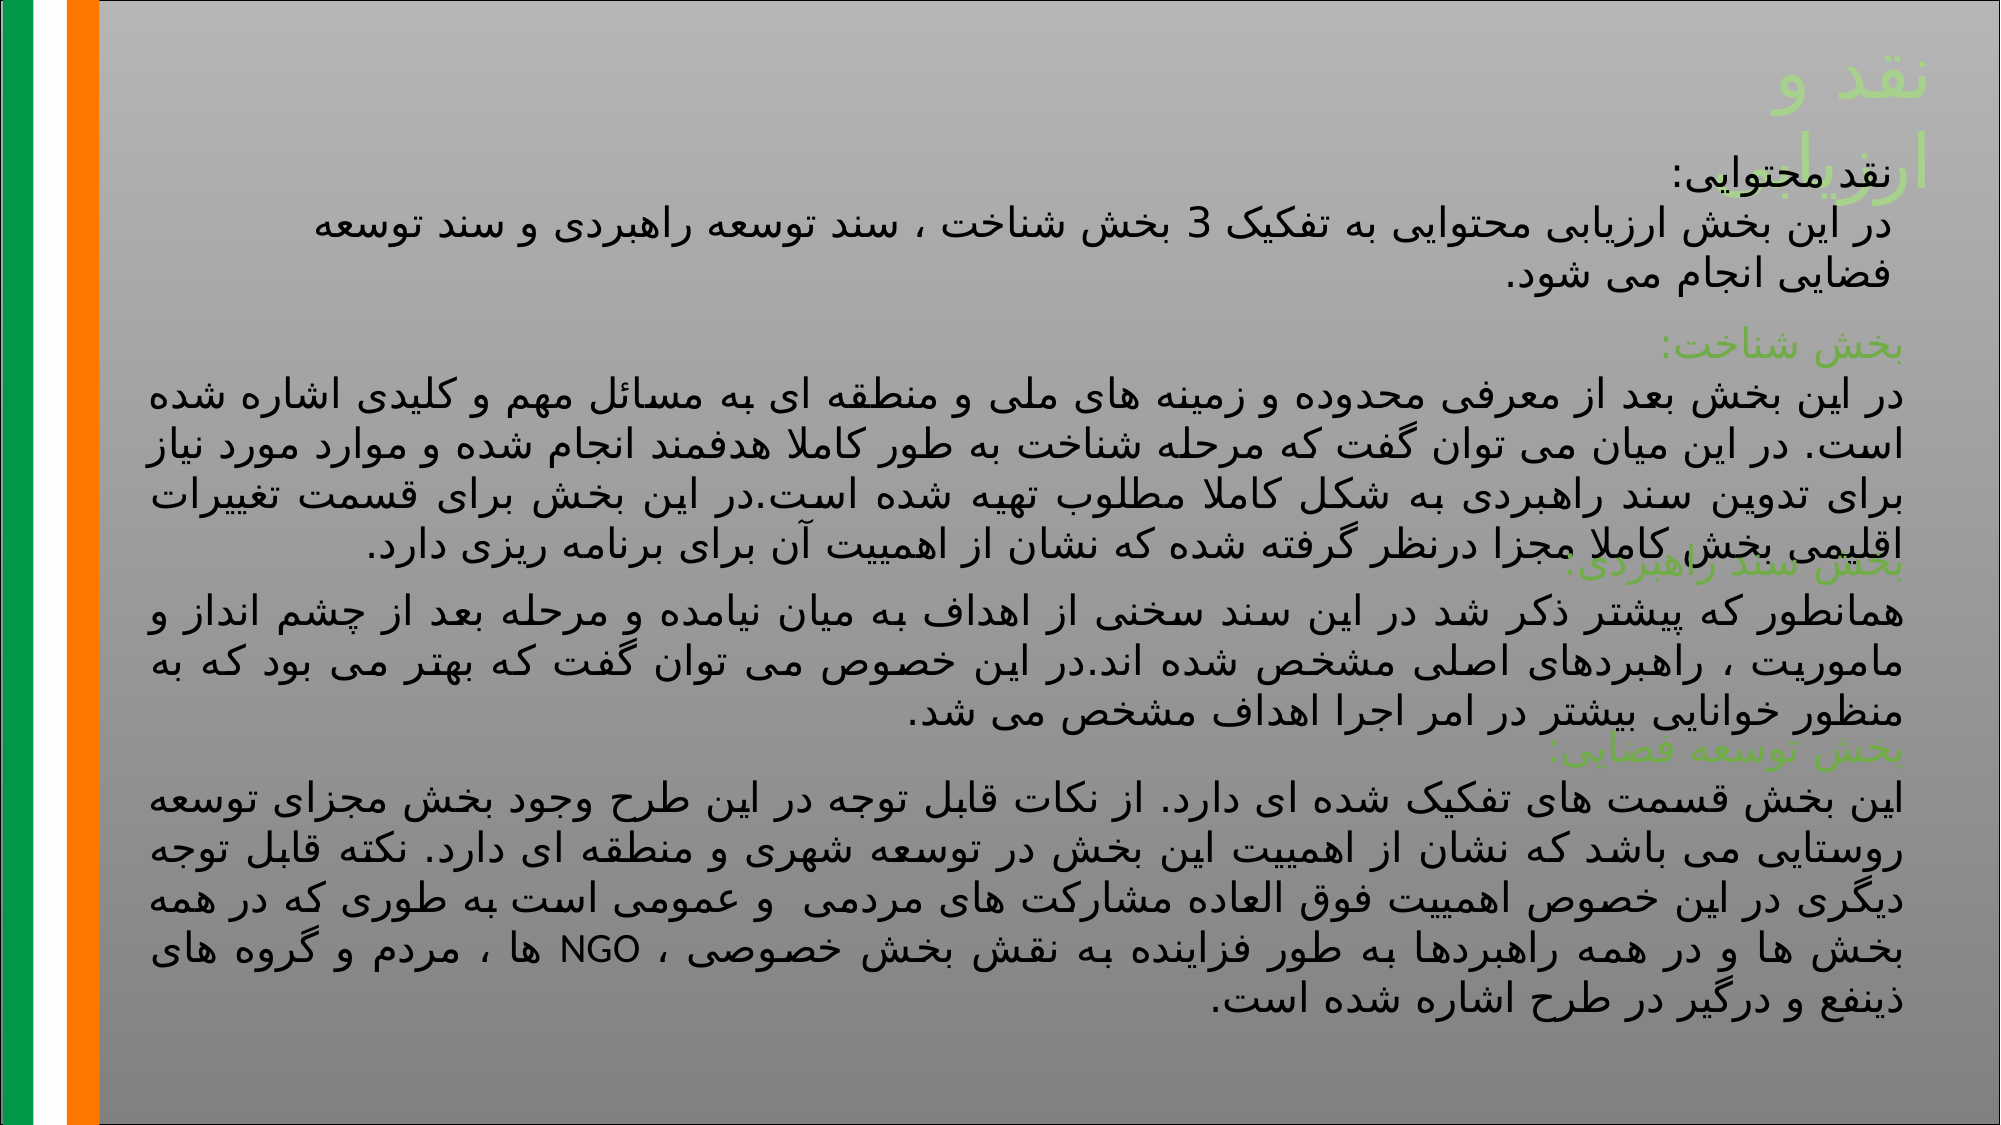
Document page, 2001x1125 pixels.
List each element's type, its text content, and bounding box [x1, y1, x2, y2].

text_box [100, 0, 2000, 1125]
text_box بخش توسعه فضایی: این بخش قسمت های تفکیک شده ای دارد. از نکات قابل توجه در این طرح وجود بخش مجزای توسعه روستایی می باشد که نشان از اهمییت این بخش در توسعه شهری و منطقه ای دارد. نکته قابل توجه دیگری در این خصوص اهمییت فوق العاده مشارکت های مردمی و عمومی است به طوری که در همه بخش ها و در همه راهبردها به طور فزاینده به نقش بخش خصوصی ، NGO ها ، مردم و گروه های ذینفع و درگیر در طرح اشاره شده است. [132, 713, 1921, 1029]
text_box نقد و ارزیابی [1589, 16, 1948, 211]
text_box بخش سند راهبردی: همانطور که پیشتر ذکر شد در این سند سخنی از اهداف به میان نیامده و مرحله بعد از چشم انداز و ماموریت ، راهبردهای اصلی مشخص شده اند.در این خصوص می توان گفت که بهتر می بود که به منظور خوانایی بیشتر در امر اجرا اهداف مشخص می شد. [132, 526, 1921, 713]
text_box بخش شناخت: در این بخش بعد از معرفی محدوده و زمینه های ملی و منطقه ای به مسائل مهم و کلیدی اشاره شده است. در این میان می توان گفت که مرحله شناخت به طور کاملا هدفمند انجام شده و موارد مورد نیاز برای تدوین سند راهبردی به شکل کاملا مطلوب تهیه شده است.در این بخش برای قسمت تغییرات اقلیمی بخش کاملا مجزا درنظر گرفته شده که نشان از اهمییت آن برای برنامه ریزی دارد. [132, 309, 1921, 526]
picture [2, 0, 100, 1125]
text_box نقد محتوایی: در این بخش ارزیابی محتوایی به تفکیک 3 بخش شناخت ، سند توسعه راهبردی و سند توسعه فضایی انجام می شود. [191, 138, 1908, 304]
